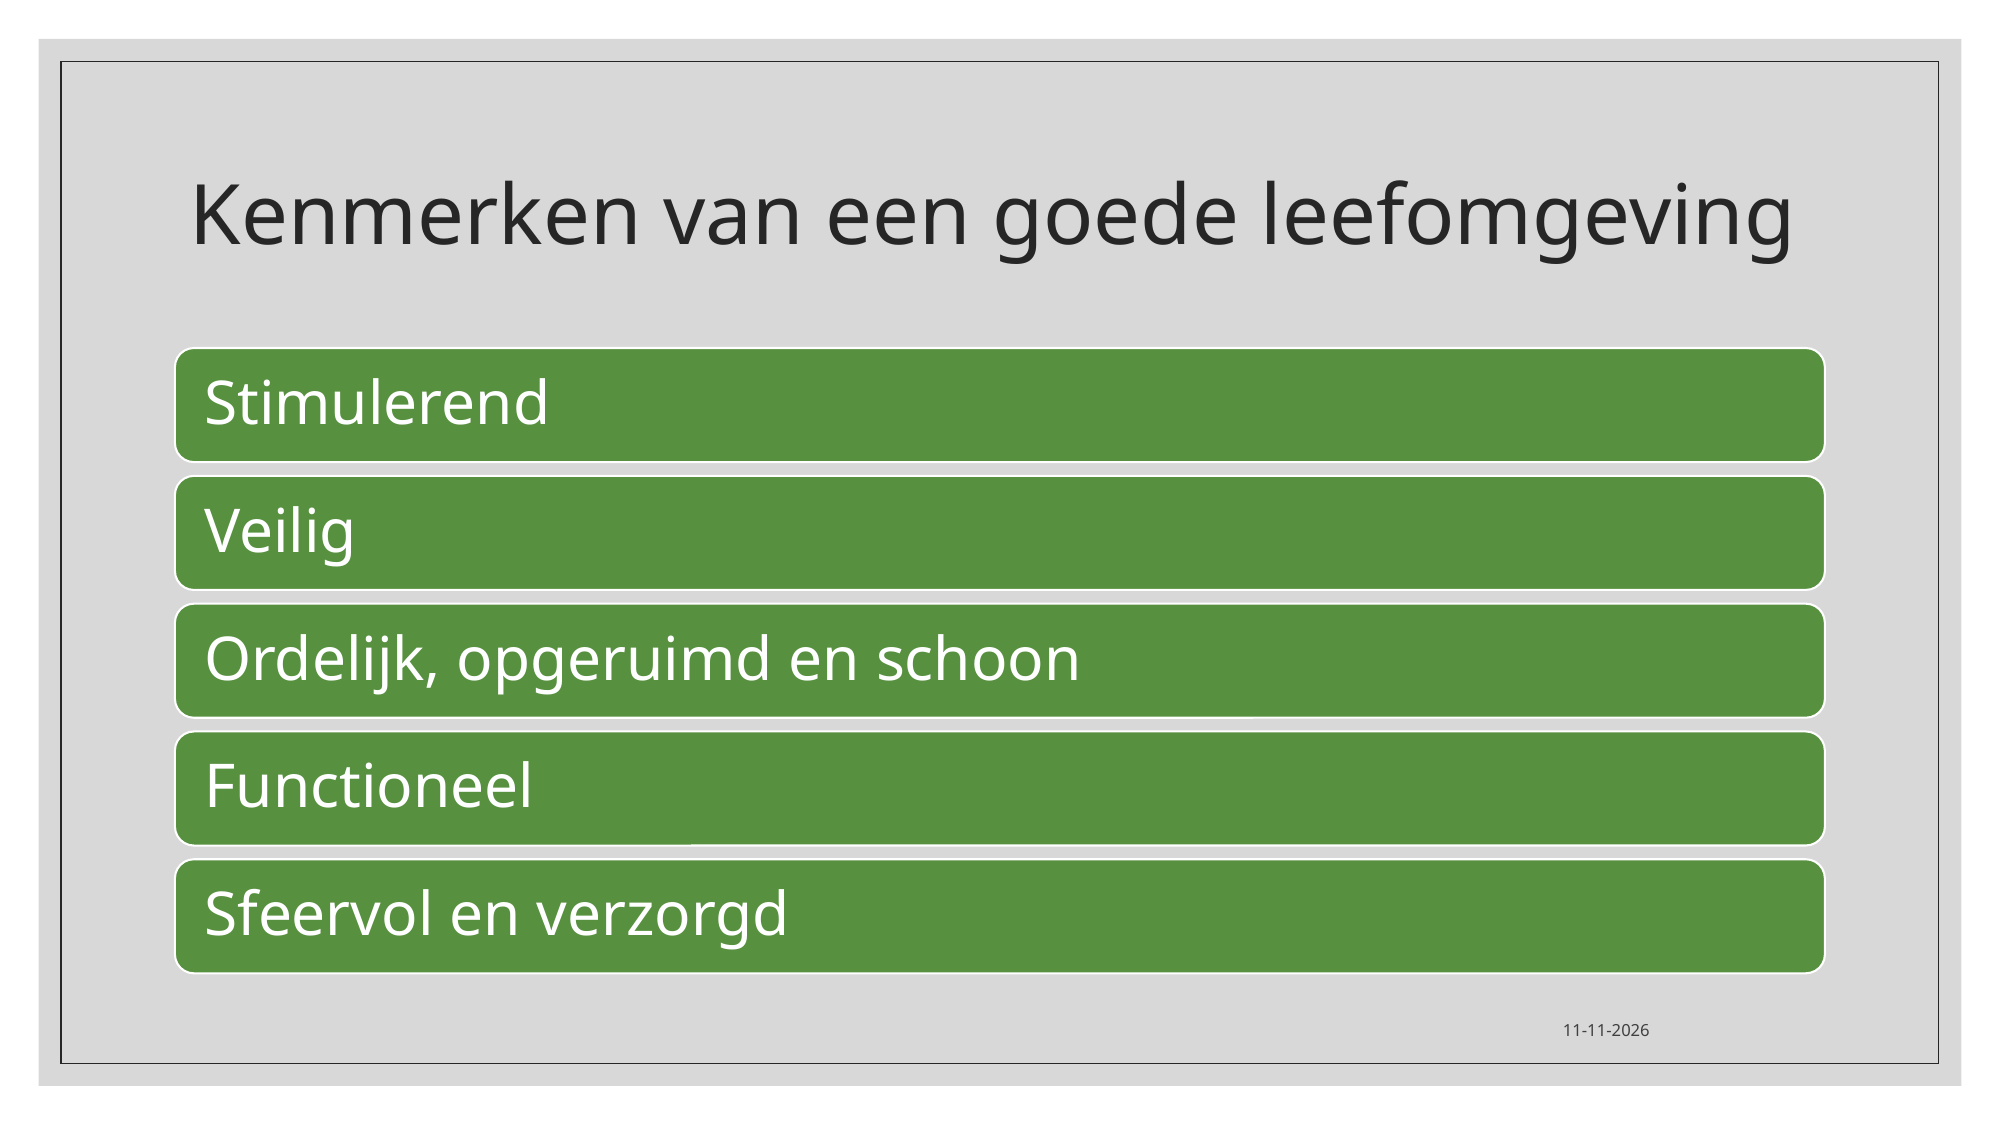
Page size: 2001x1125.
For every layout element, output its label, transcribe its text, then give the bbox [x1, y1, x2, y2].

title Kenmerken van een goede leefomgeving [174, 105, 1825, 331]
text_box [174, 344, 1825, 977]
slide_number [1190, 990, 1665, 1050]
